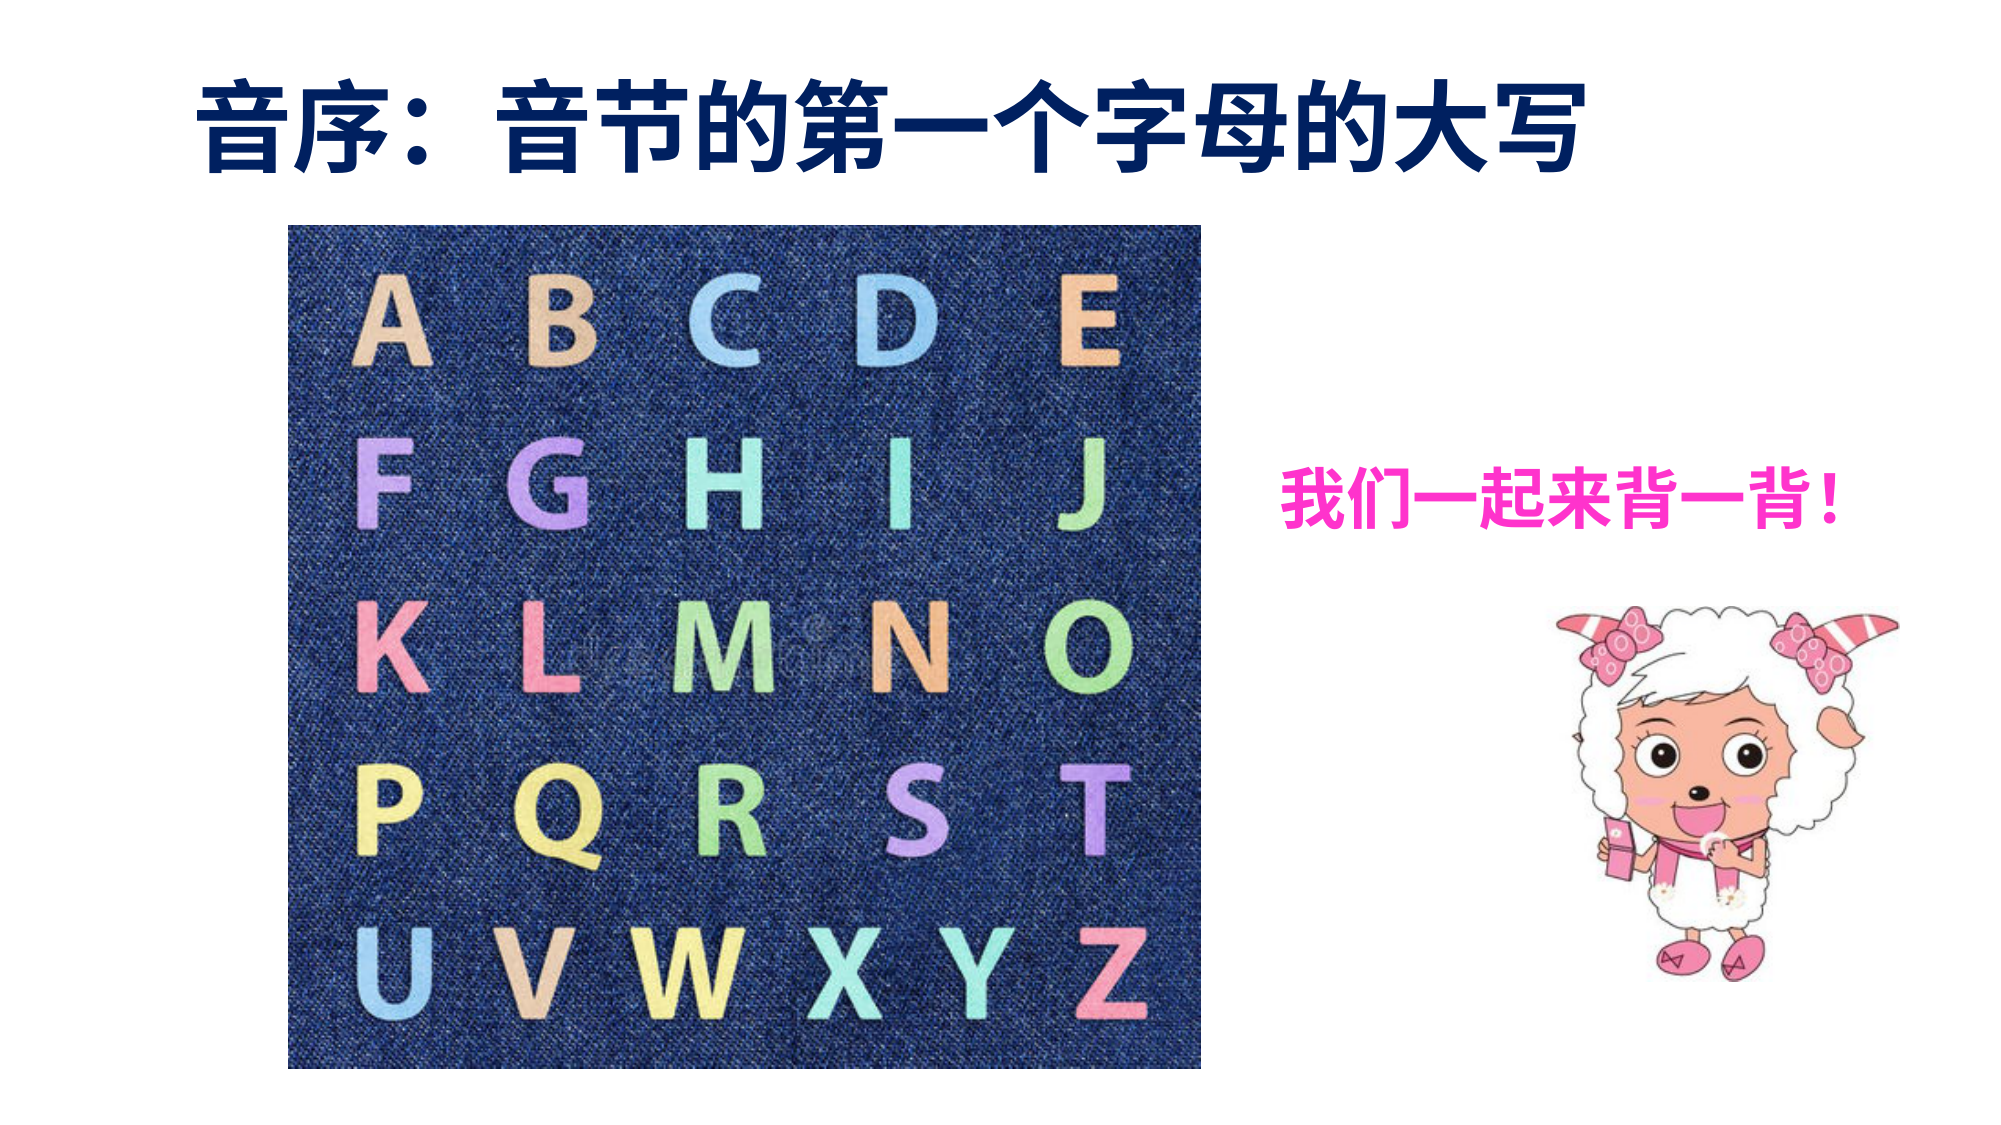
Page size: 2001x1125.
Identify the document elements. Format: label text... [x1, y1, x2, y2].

text_box 我们一起来背一背！ [1264, 449, 1896, 545]
picture [1522, 606, 1900, 982]
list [288, 225, 1201, 1069]
text_box 音序：音节的第一个字母的大写 [177, 56, 1712, 192]
